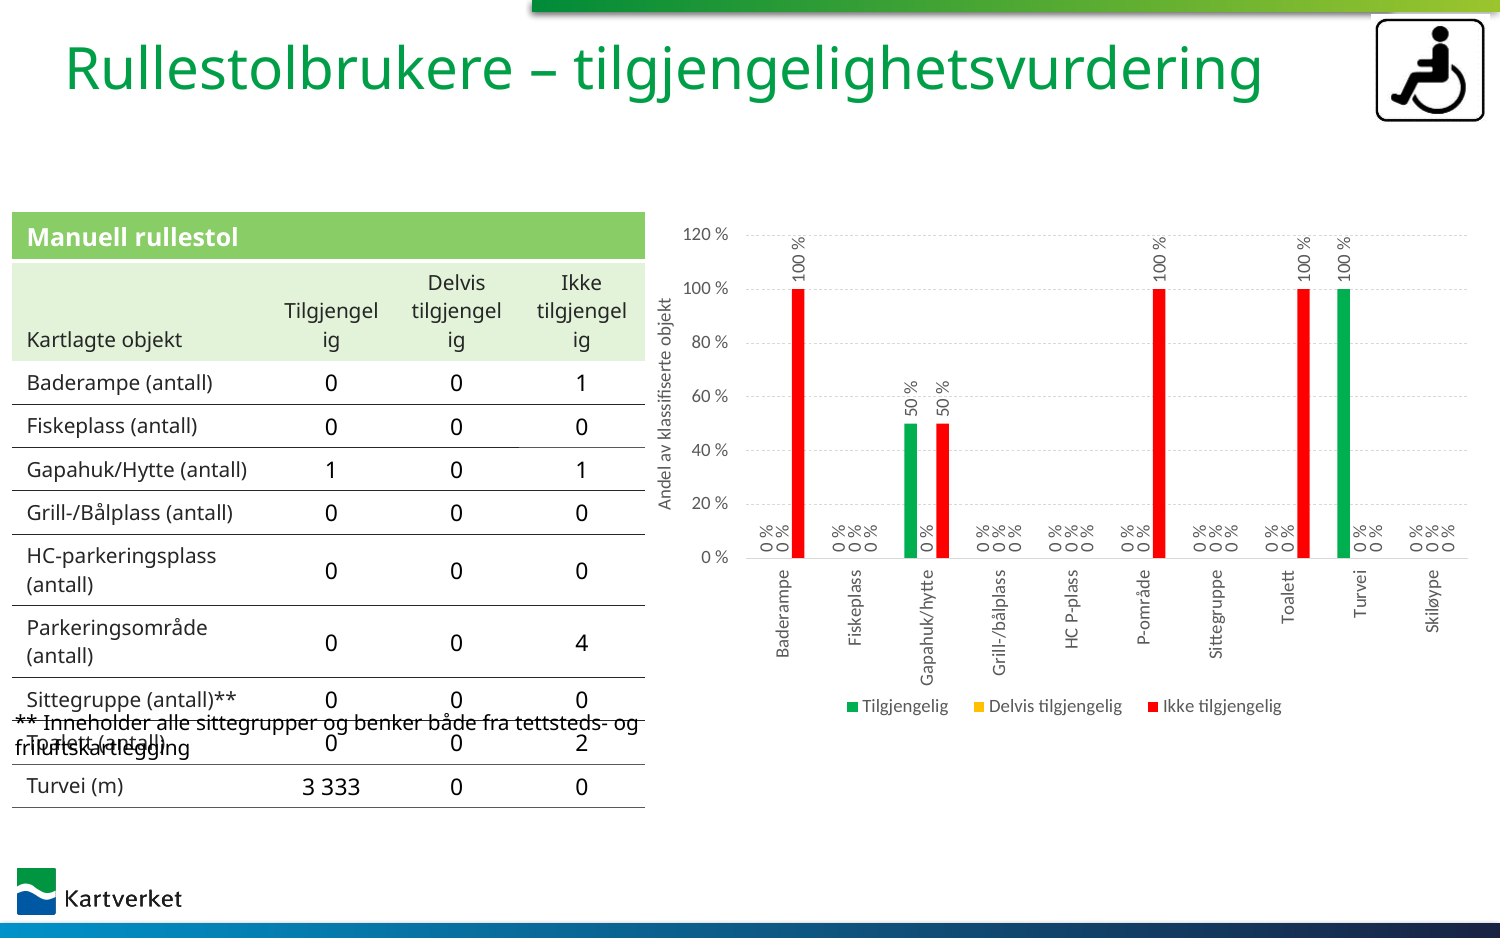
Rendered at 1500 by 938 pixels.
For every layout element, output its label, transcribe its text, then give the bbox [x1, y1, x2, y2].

picture [1371, 13, 1491, 127]
table_cell Kartlagte objekt [12, 263, 269, 361]
table_cell 1 [519, 361, 638, 404]
table_cell 0 [394, 491, 519, 534]
table_cell Gapahuk/Hytte (antall) [12, 448, 269, 490]
table_cell HC-parkeringsplass (antall) [12, 535, 269, 605]
table_cell Delvis tilgjengelig [394, 263, 519, 361]
table_cell 0 [394, 535, 519, 605]
table_cell 0 [394, 361, 519, 404]
table_cell 0 [394, 448, 519, 490]
table_cell 0 [394, 606, 519, 677]
table_cell 0 [519, 405, 638, 447]
table_cell 0 [519, 768, 645, 807]
table_cell 0 [269, 678, 394, 702]
table_cell 0 [269, 491, 394, 534]
table_cell 0 [269, 405, 394, 447]
table_cell Fiskeplass (antall) [12, 405, 269, 447]
table_header Manuell rullestol [12, 212, 645, 259]
table_cell Sittegruppe (antall)** [12, 678, 269, 702]
table_cell 0 [519, 491, 638, 534]
table_cell 1 [519, 448, 638, 490]
table_cell 0 [519, 535, 638, 605]
table_cell Grill-/Bålplass (antall) [12, 491, 269, 534]
table_cell 0 [269, 361, 394, 404]
table_cell 4 [519, 606, 638, 677]
table_cell 1 [269, 448, 394, 490]
table_cell Parkeringsområde (antall) [12, 606, 269, 677]
table_cell 0 [394, 678, 519, 702]
table_cell Tilgjengelig [269, 263, 394, 361]
picture [643, 218, 1480, 728]
table_cell Turvei (m) [12, 768, 269, 807]
table_cell 0 [269, 535, 394, 605]
table_cell Ikke tilgjengelig [519, 263, 638, 361]
table_cell 0 [394, 405, 519, 447]
table_cell 0 [394, 768, 519, 807]
table_cell 0 [519, 678, 638, 702]
table_cell Baderampe (antall) [12, 361, 269, 404]
table_cell 3 333 [269, 768, 394, 807]
text_box ** Inneholder alle sittegrupper og benker både fra tettsteds- og friluftskartlegging [0, 702, 745, 768]
table_cell 0 [269, 606, 394, 677]
text_box Rullestolbrukere – tilgjengelighetsvurdering [49, 12, 1372, 109]
